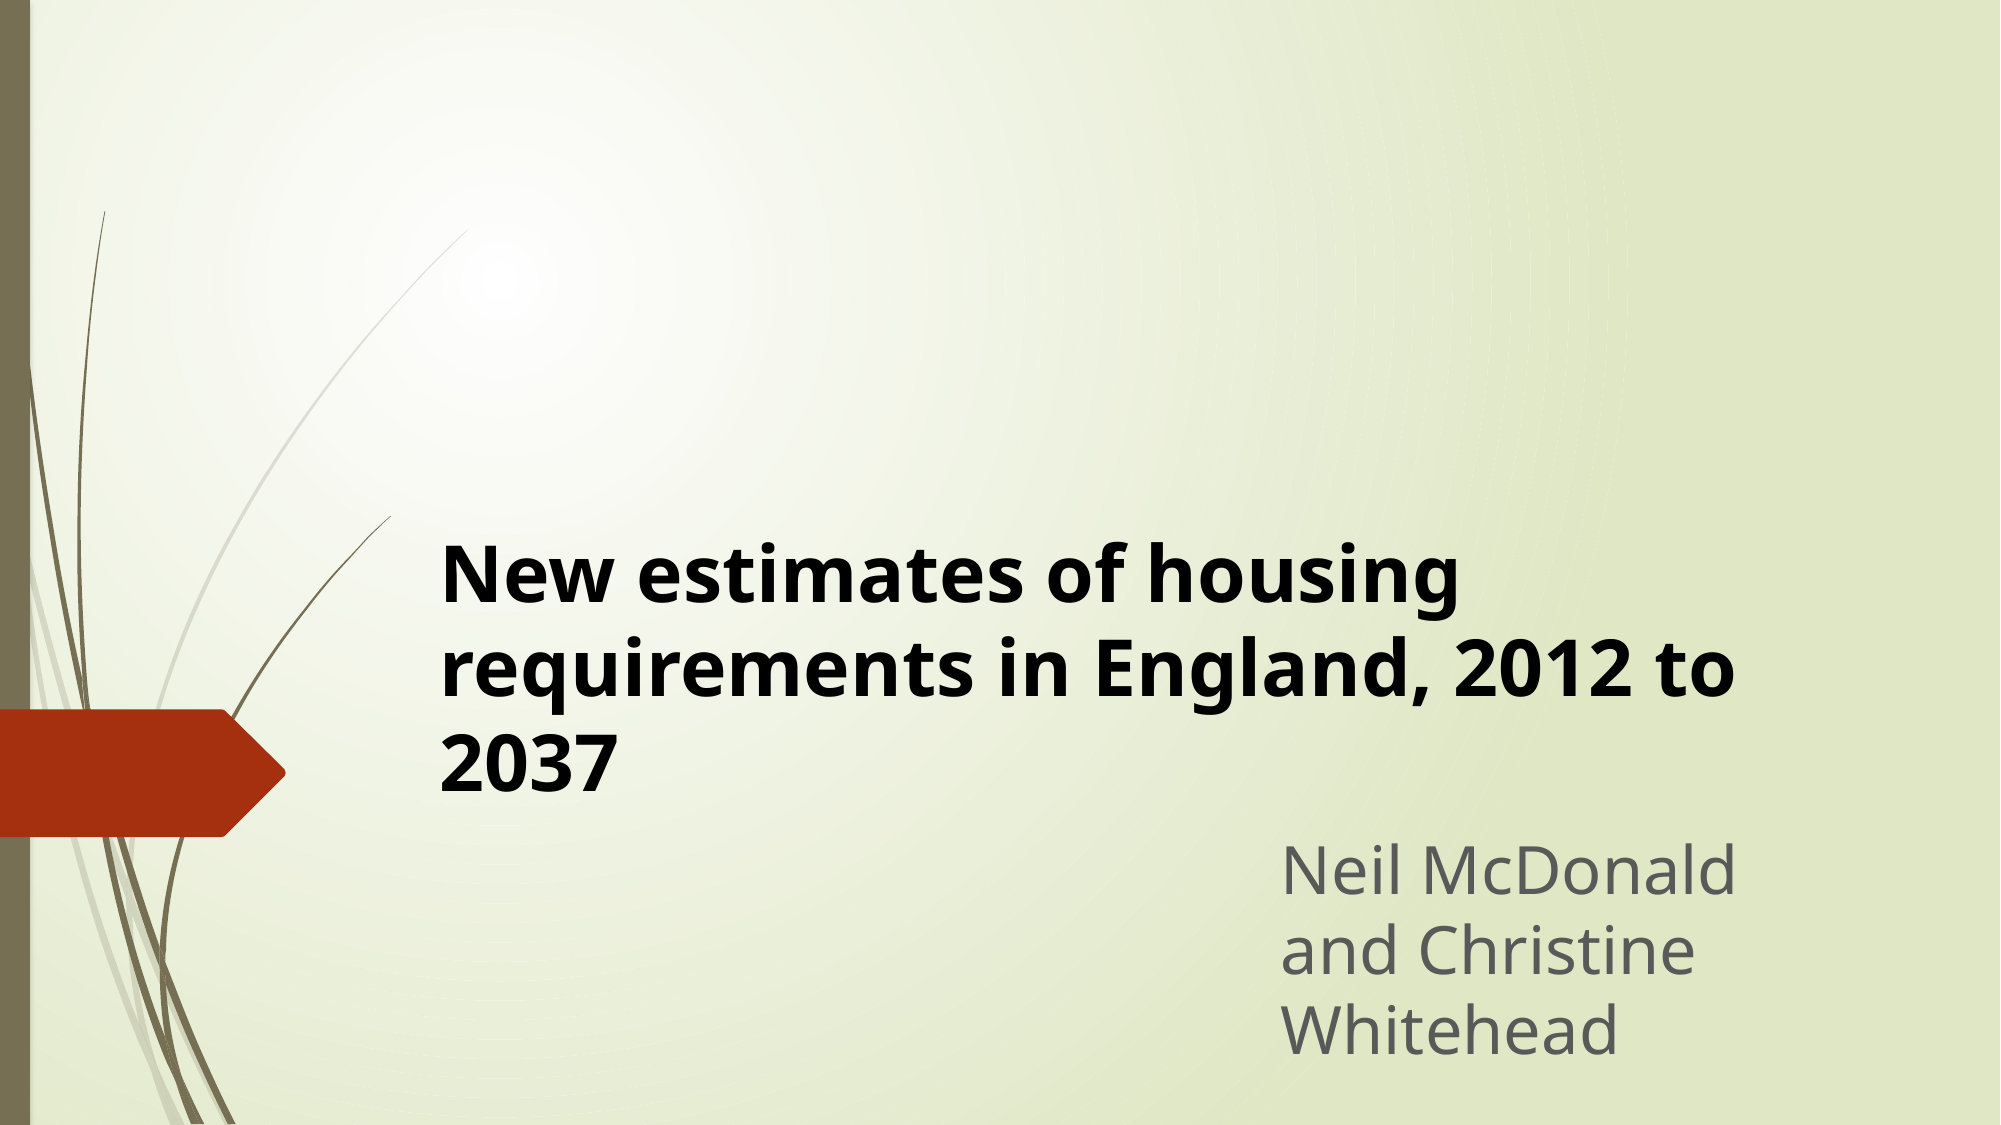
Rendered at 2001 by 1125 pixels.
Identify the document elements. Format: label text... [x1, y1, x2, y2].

title New estimates of housing requirements in England, 2012 to 2037 [424, 512, 1888, 884]
subtitle Neil McDonald and Christine Whitehead [1265, 820, 1868, 1072]
